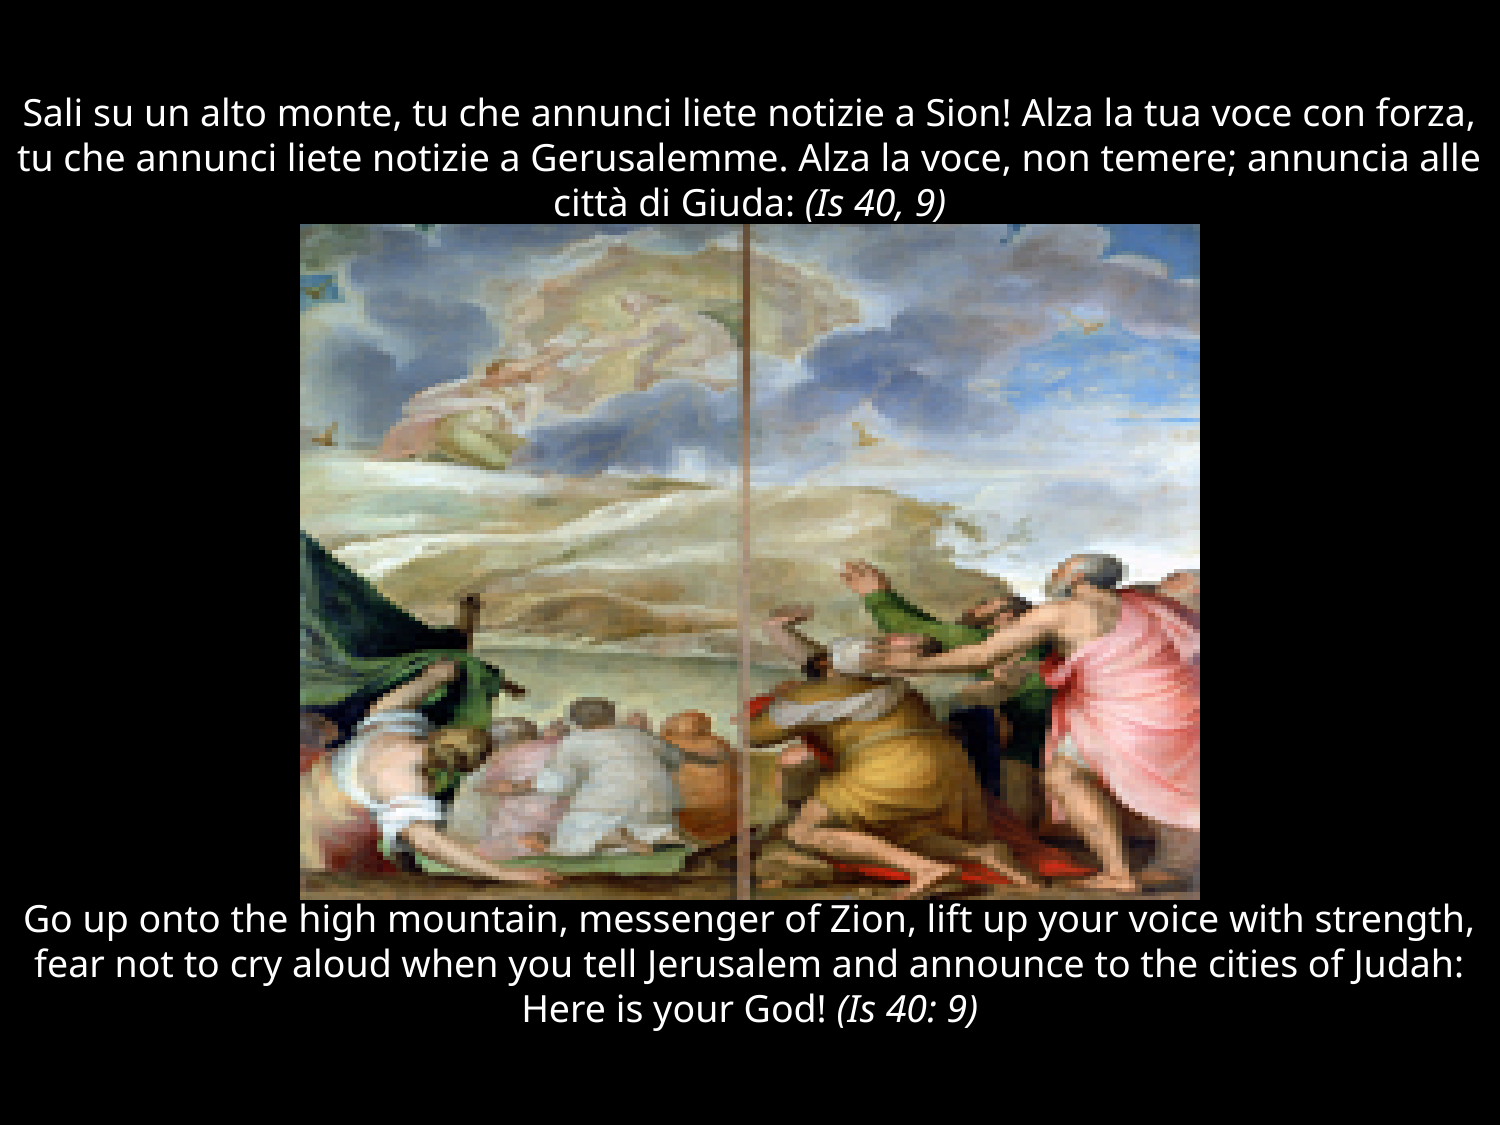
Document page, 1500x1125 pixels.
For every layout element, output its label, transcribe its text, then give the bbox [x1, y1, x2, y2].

title Sali su un alto monte, tu che annunci liete notizie a Sion! Alza la tua voce con forza, tu che annunci liete notizie a Gerusalemme. Alza la voce, non temere; annuncia alle città di Giuda: (Is 40, 9) [0, 62, 1500, 250]
picture [299, 224, 1200, 900]
text_box Go up onto the high mountain, messenger of Zion, lift up your voice with strength, fear not to cry aloud when you tell Jerusalem and announce to the cities of Judah: Here is your God! (Is 40: 9) [0, 887, 1500, 1038]
